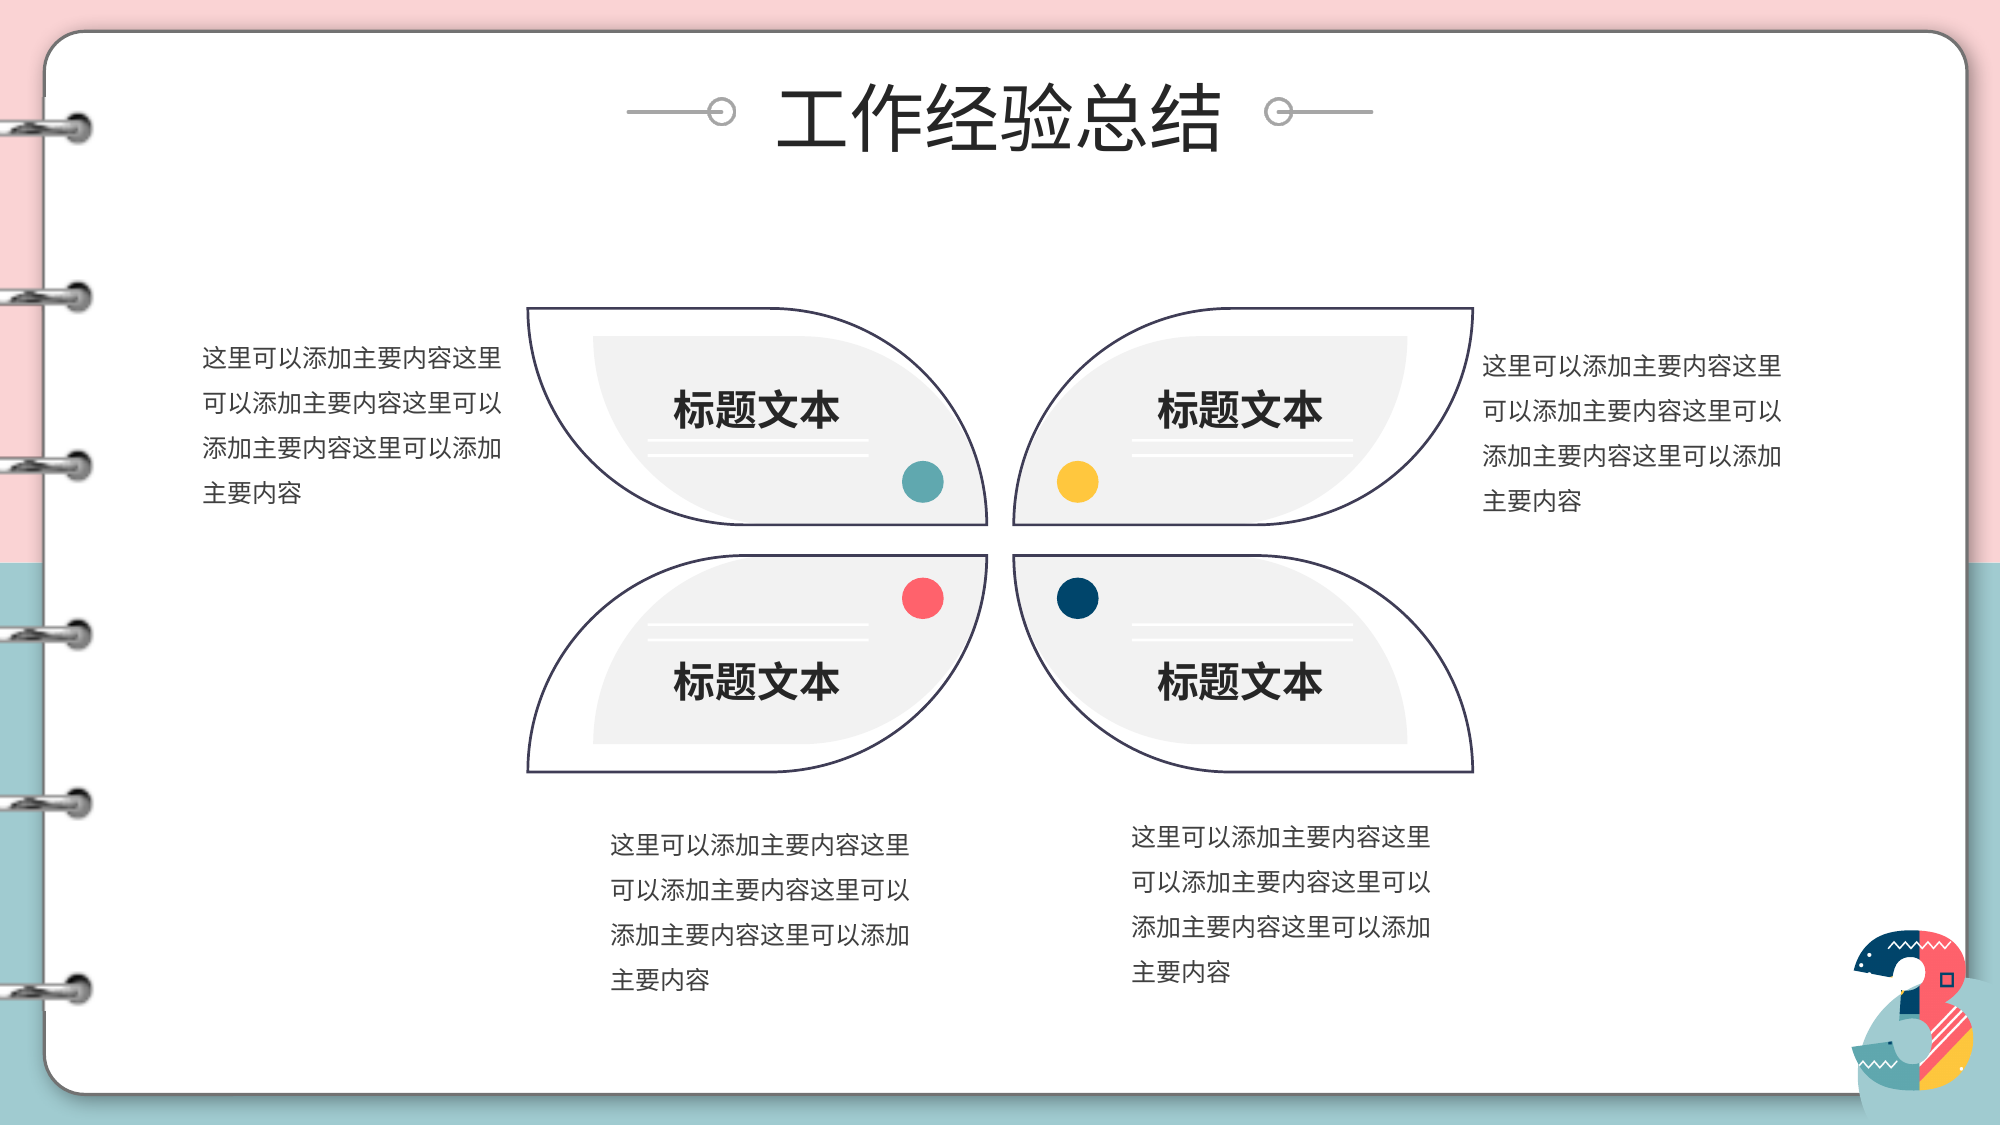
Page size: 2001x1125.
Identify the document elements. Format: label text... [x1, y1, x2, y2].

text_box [526, 306, 989, 527]
picture [0, 97, 485, 1011]
text_box 工作经验总结 [678, 64, 1322, 169]
text_box 这里可以添加主要内容这里可以添加主要内容这里可以添加主要内容这里可以添加主要内容 [187, 320, 526, 515]
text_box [1012, 554, 1475, 774]
text_box 这里可以添加主要内容这里可以添加主要内容这里可以添加主要内容这里可以添加主要内容 [1475, 328, 1819, 523]
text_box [1012, 306, 1475, 527]
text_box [526, 554, 989, 774]
text_box [1858, 977, 2000, 1125]
picture [1263, 97, 1293, 126]
text_box 这里可以添加主要内容这里可以添加主要内容这里可以添加主要内容这里可以添加主要内容 [595, 807, 947, 1002]
picture [707, 97, 736, 126]
text_box 这里可以添加主要内容这里可以添加主要内容这里可以添加主要内容这里可以添加主要内容 [1116, 799, 1468, 994]
picture [1851, 930, 1974, 1091]
